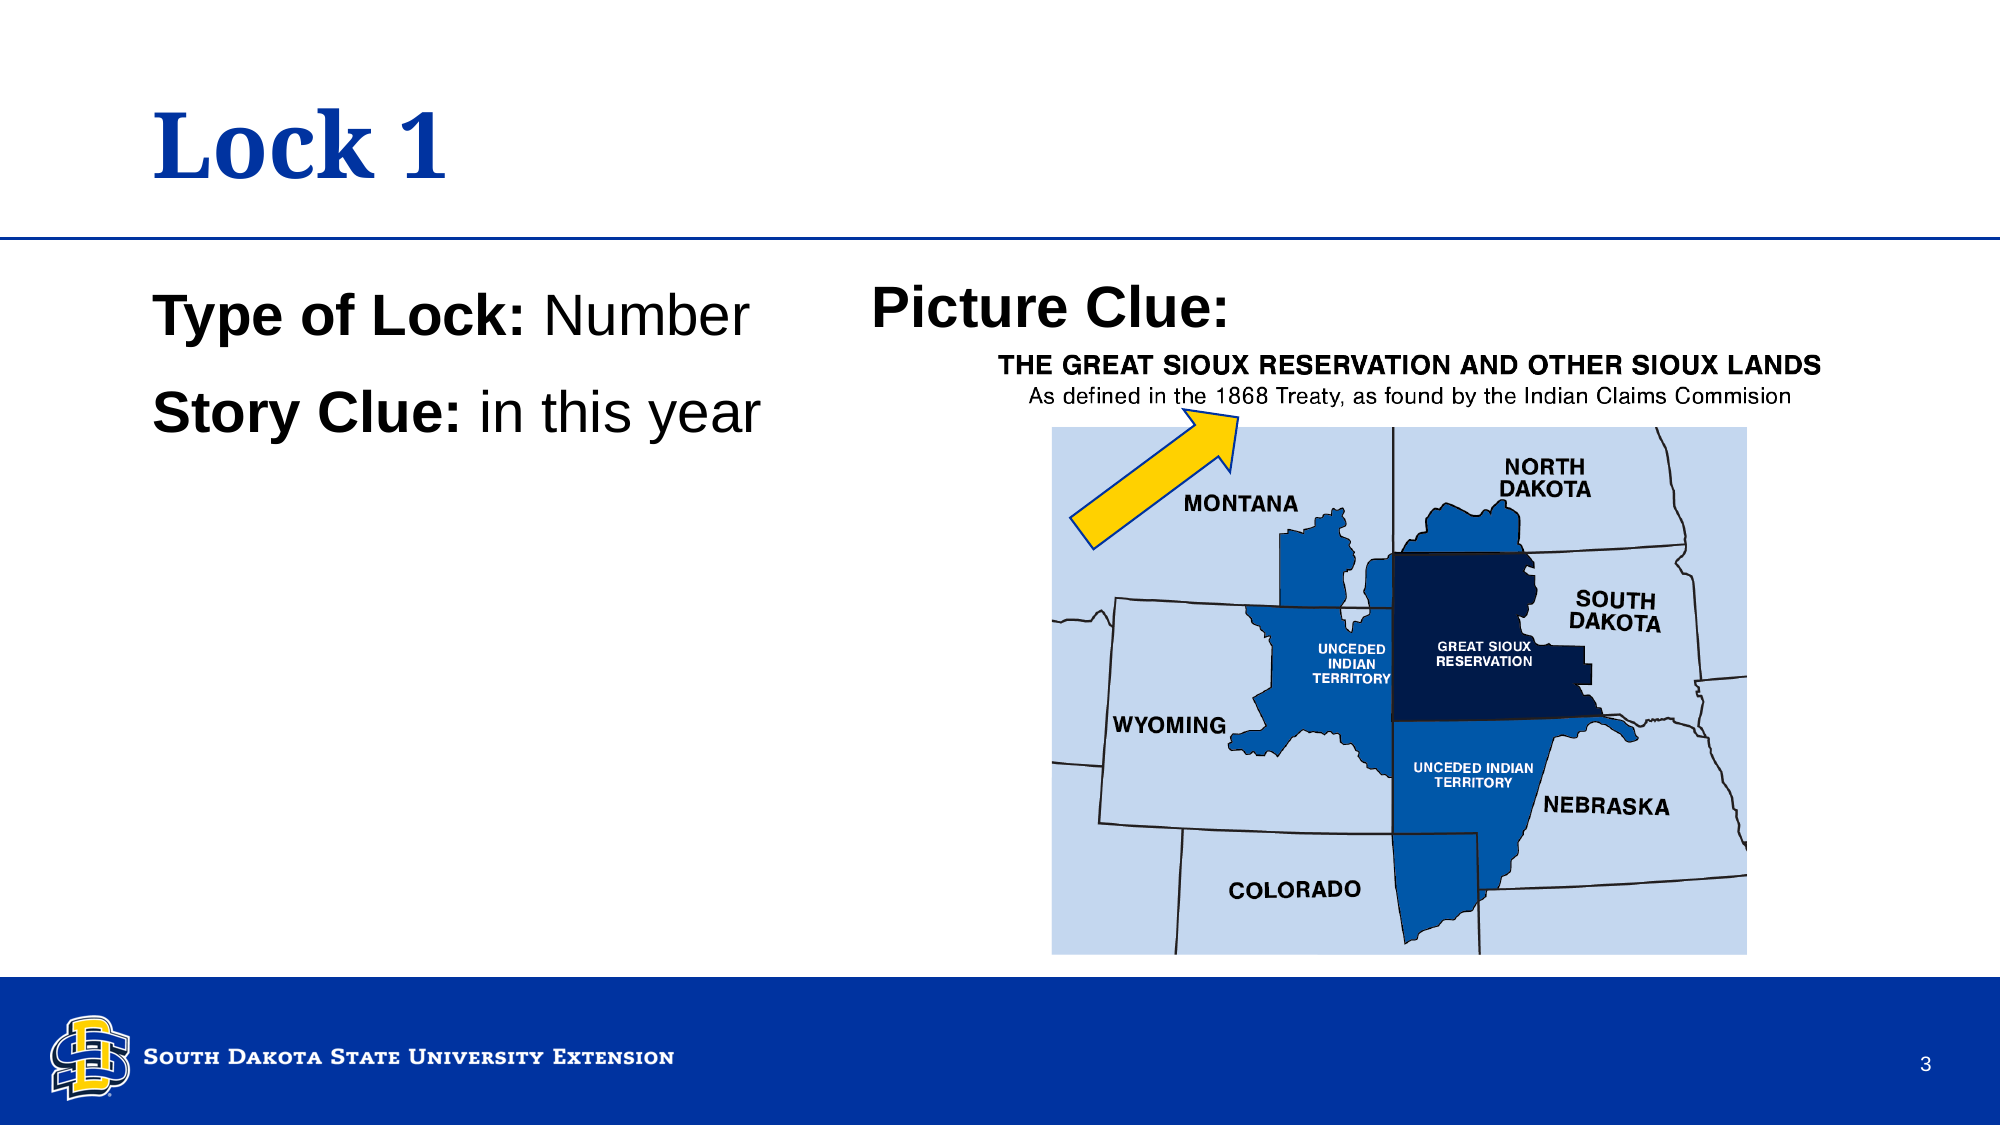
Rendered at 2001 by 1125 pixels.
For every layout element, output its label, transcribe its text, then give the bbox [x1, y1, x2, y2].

title Lock 1 – 2 [137, 59, 1863, 239]
text_box Picture Clue: [857, 262, 1599, 347]
picture [983, 333, 1836, 986]
picture [50, 1015, 674, 1101]
list Type of Lock: Number Story Clue: in this year [137, 262, 783, 931]
